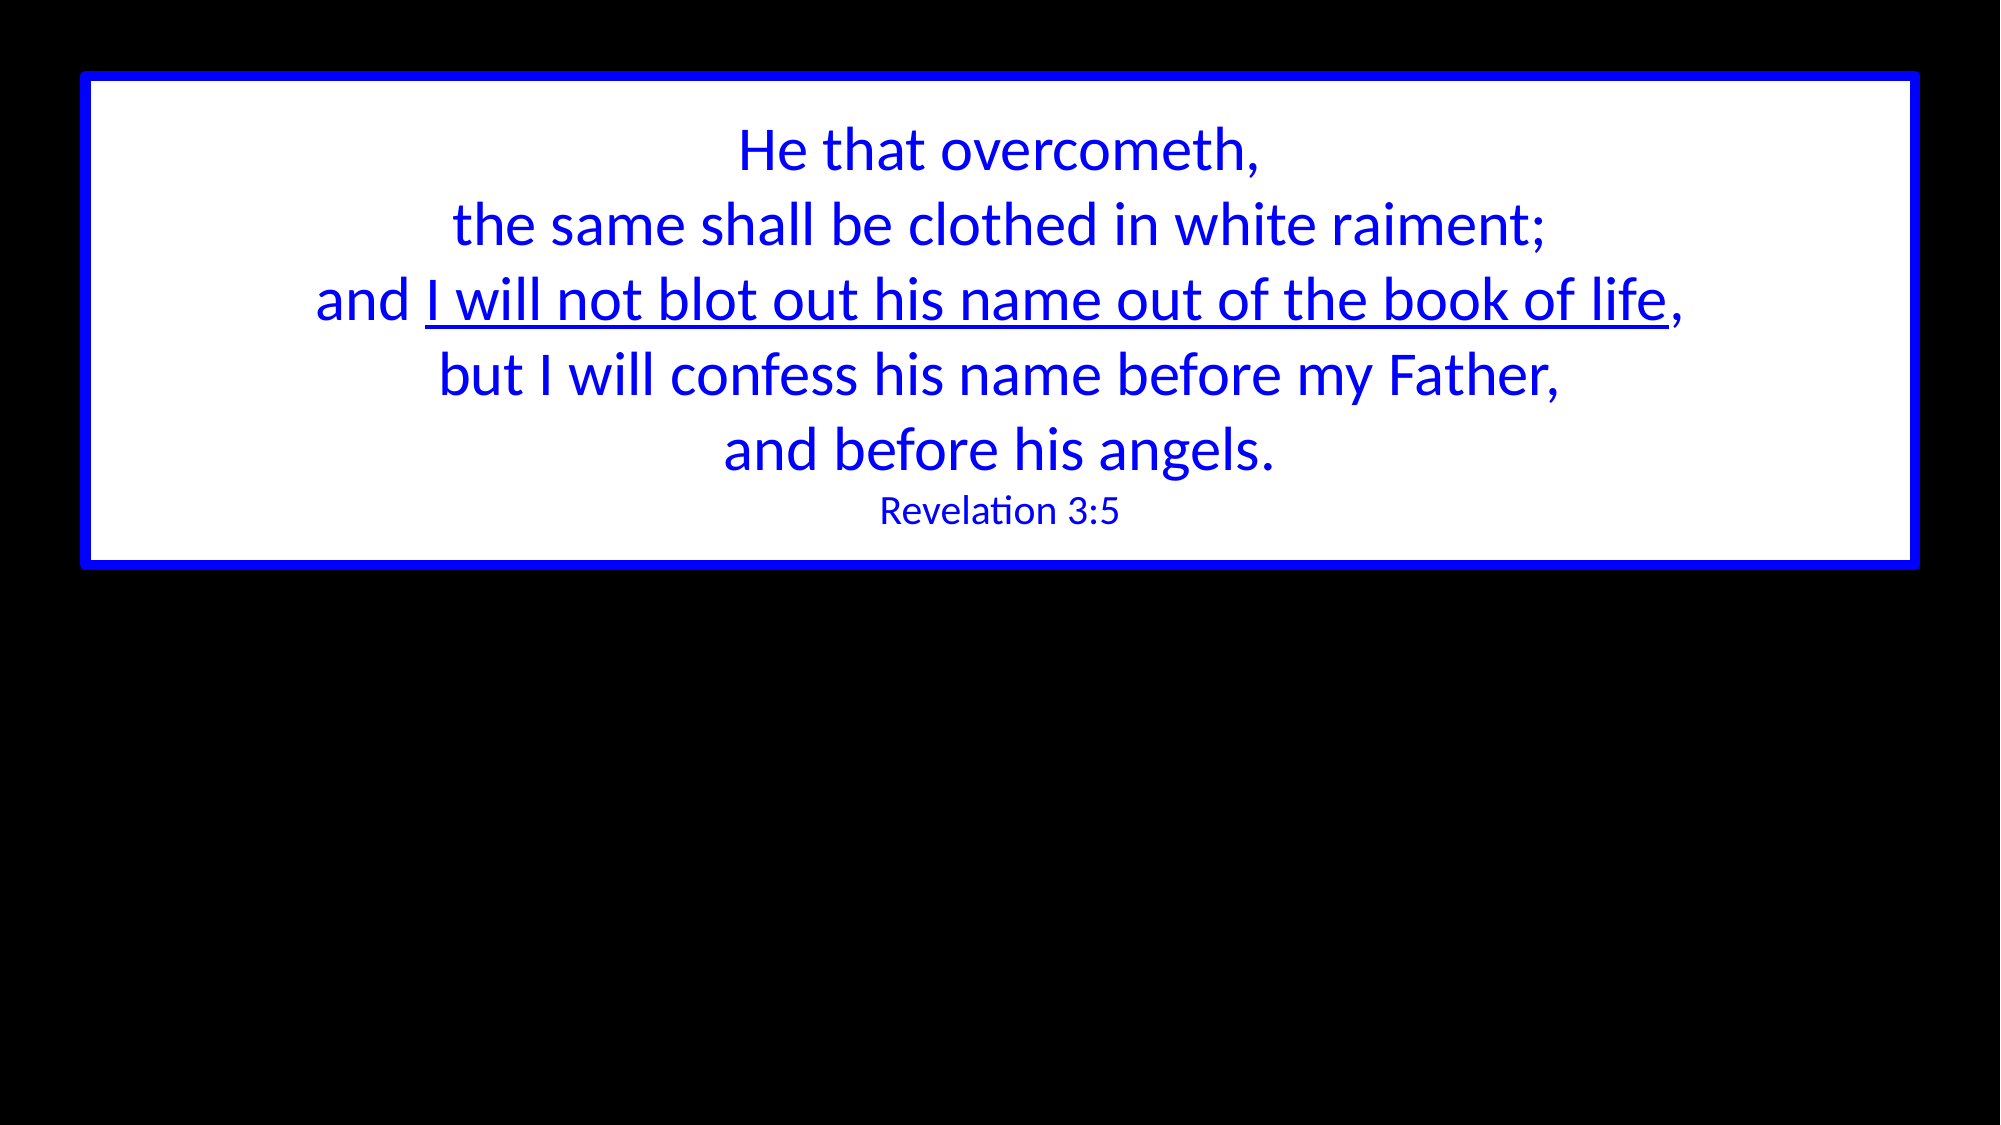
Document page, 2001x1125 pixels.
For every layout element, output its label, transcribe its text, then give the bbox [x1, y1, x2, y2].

text_box He that overcometh, the same shall be clothed in white raiment; and I will not blot out his name out of the book of life, but I will confess his name before my Father, and before his angels. Revelation 3:5 [85, 75, 1915, 566]
